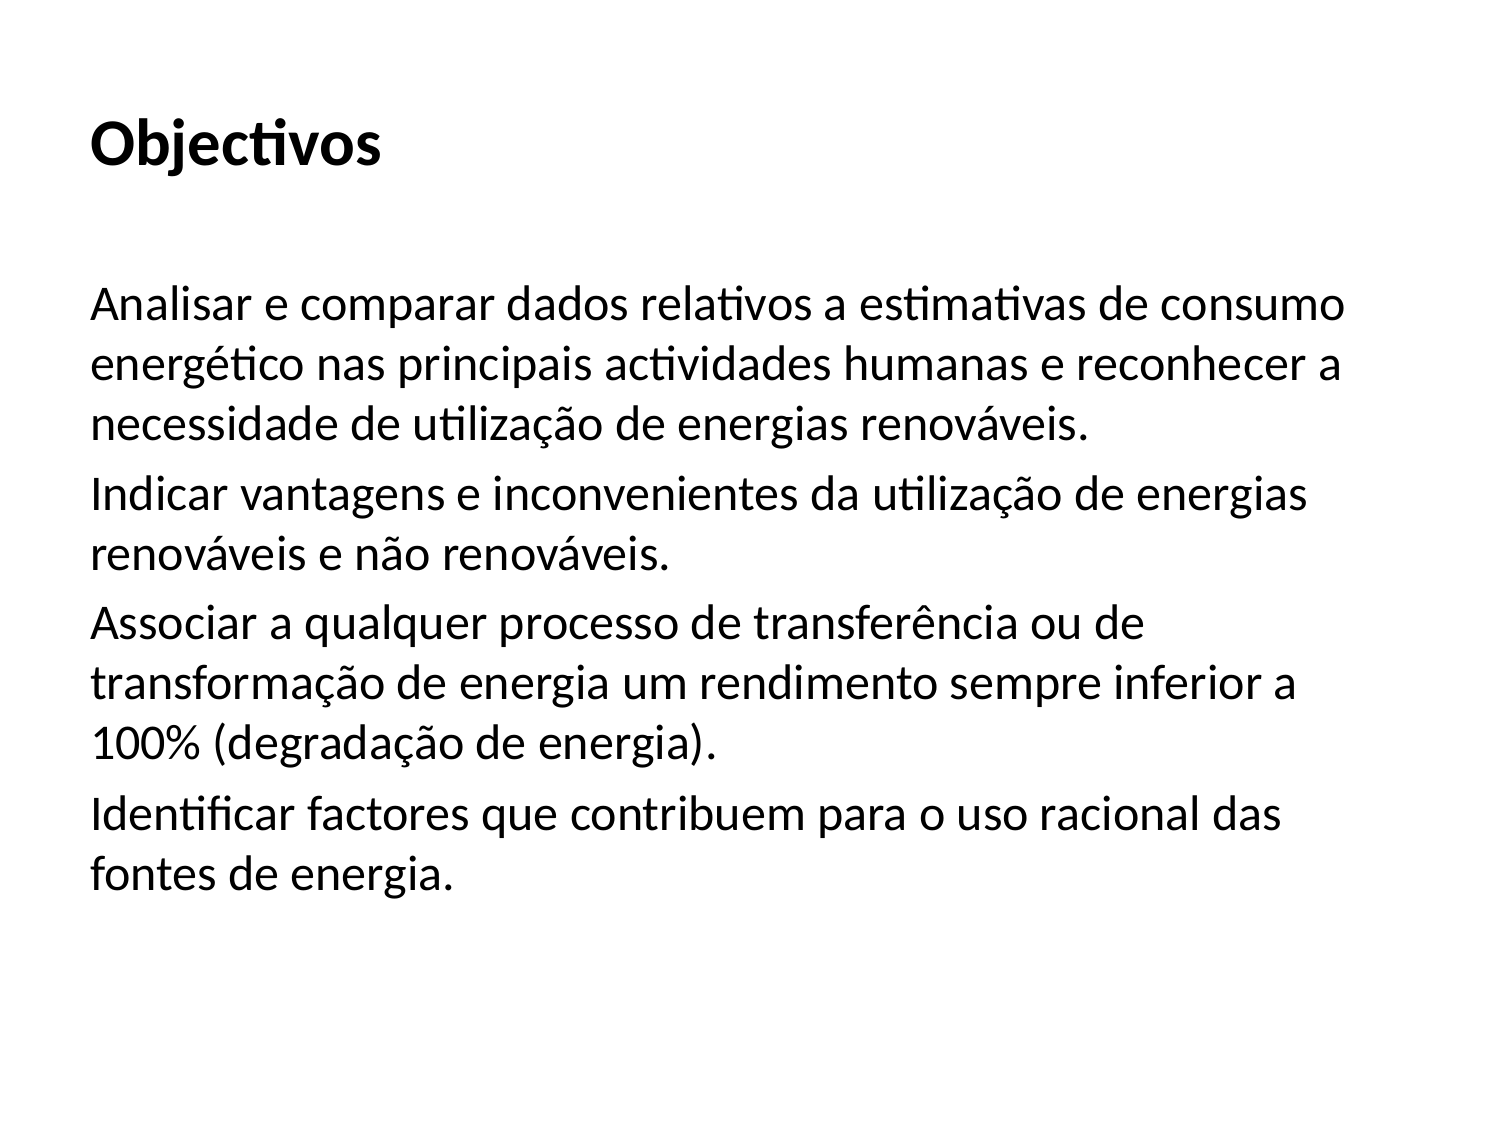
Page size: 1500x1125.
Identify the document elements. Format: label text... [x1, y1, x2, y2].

title Objectivos [75, 45, 1425, 233]
list Analisar e comparar dados relativos a estimativas de consumo energético nas principais actividades humanas e reconhecer a necessidade de utilização de energias renováveis. Indicar vantagens e inconvenientes da utilização de energias renováveis e não renováveis. Associar a qualquer processo de transferência ou de transformação de energia um rendimento sempre inferior a 100% (degradação de energia). Identificar factores que contribuem para o uso racional das fontes de energia. [75, 262, 1425, 1005]
